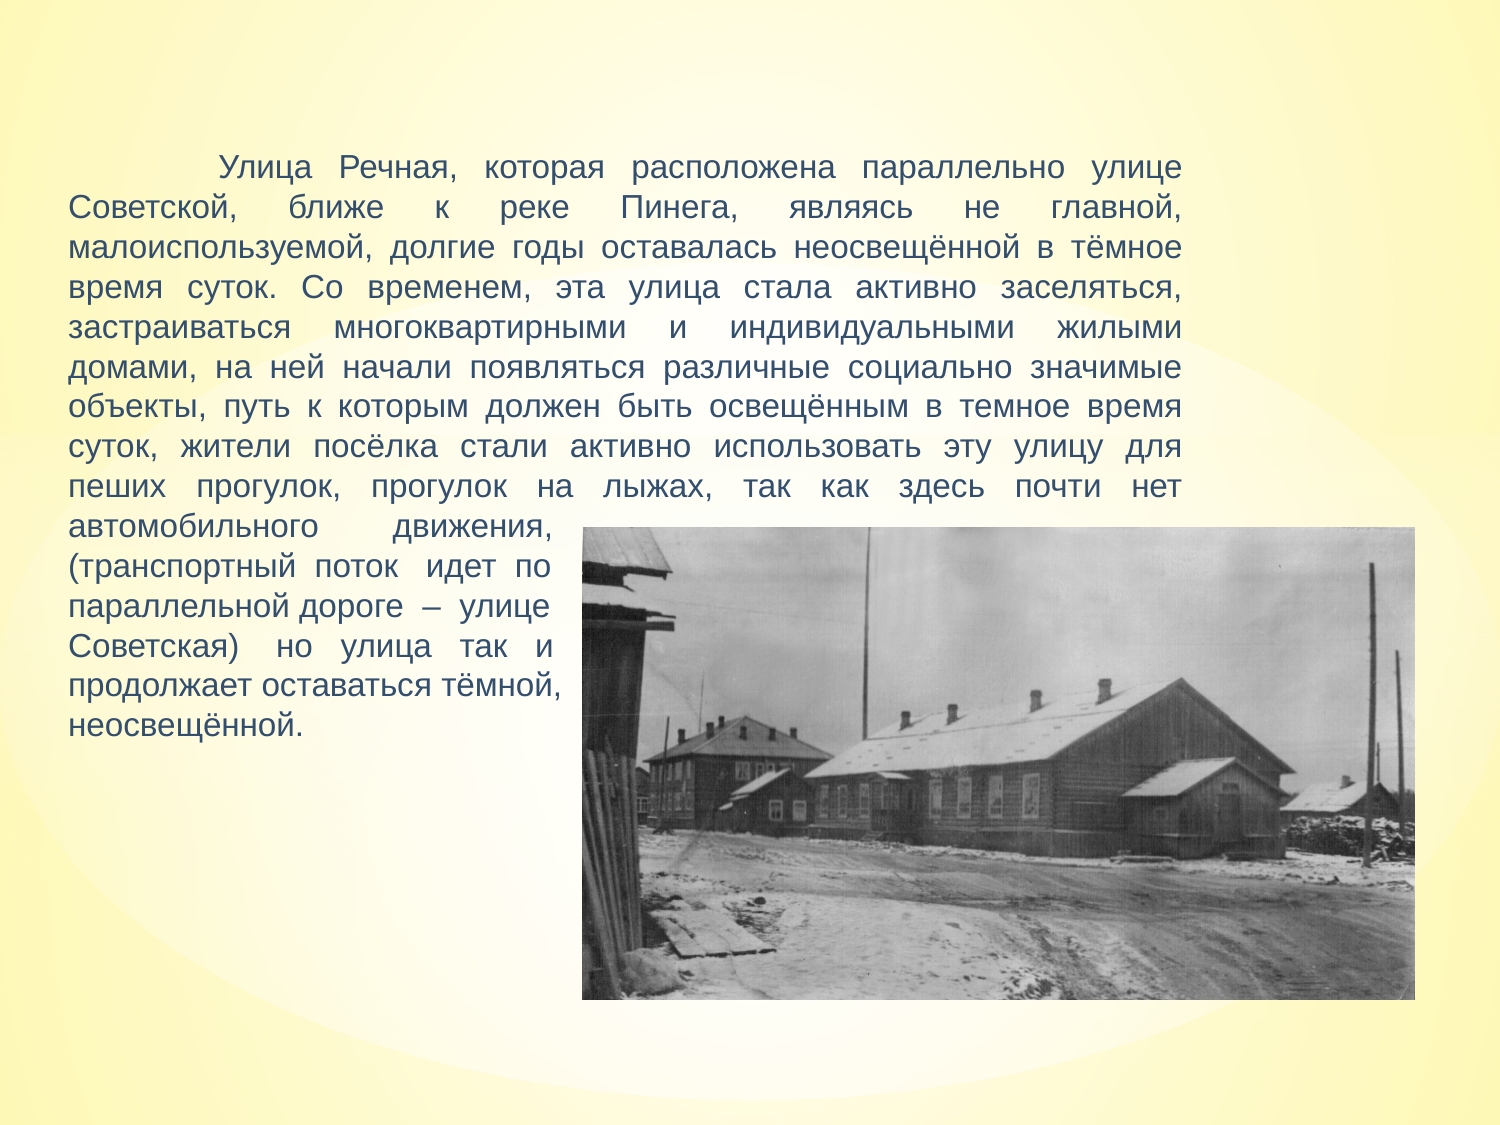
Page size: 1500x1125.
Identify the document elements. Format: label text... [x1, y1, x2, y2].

subtitle Улица Речная, которая расположена параллельно улице Советской, ближе к реке Пинега, являясь не главной, малоиспользуемой, долгие годы оставалась неосвещённой в тёмное время суток. Со временем, эта улица стала активно заселяться, застраиваться многоквартирными и индивидуальными жилыми домами, на ней начали появляться различные социально значимые объекты, путь к которым должен быть освещённым в темное время суток, жители посёлка стали активно использовать эту улицу для пеших прогулок, прогулок на лыжах, так как здесь почти нет автомобильного движения, (транспортный поток идет по параллельной дороге – улице Советская) но улица так и продолжает оставаться тёмной, неосвещённой. [53, 101, 1199, 941]
picture [582, 526, 1415, 1000]
